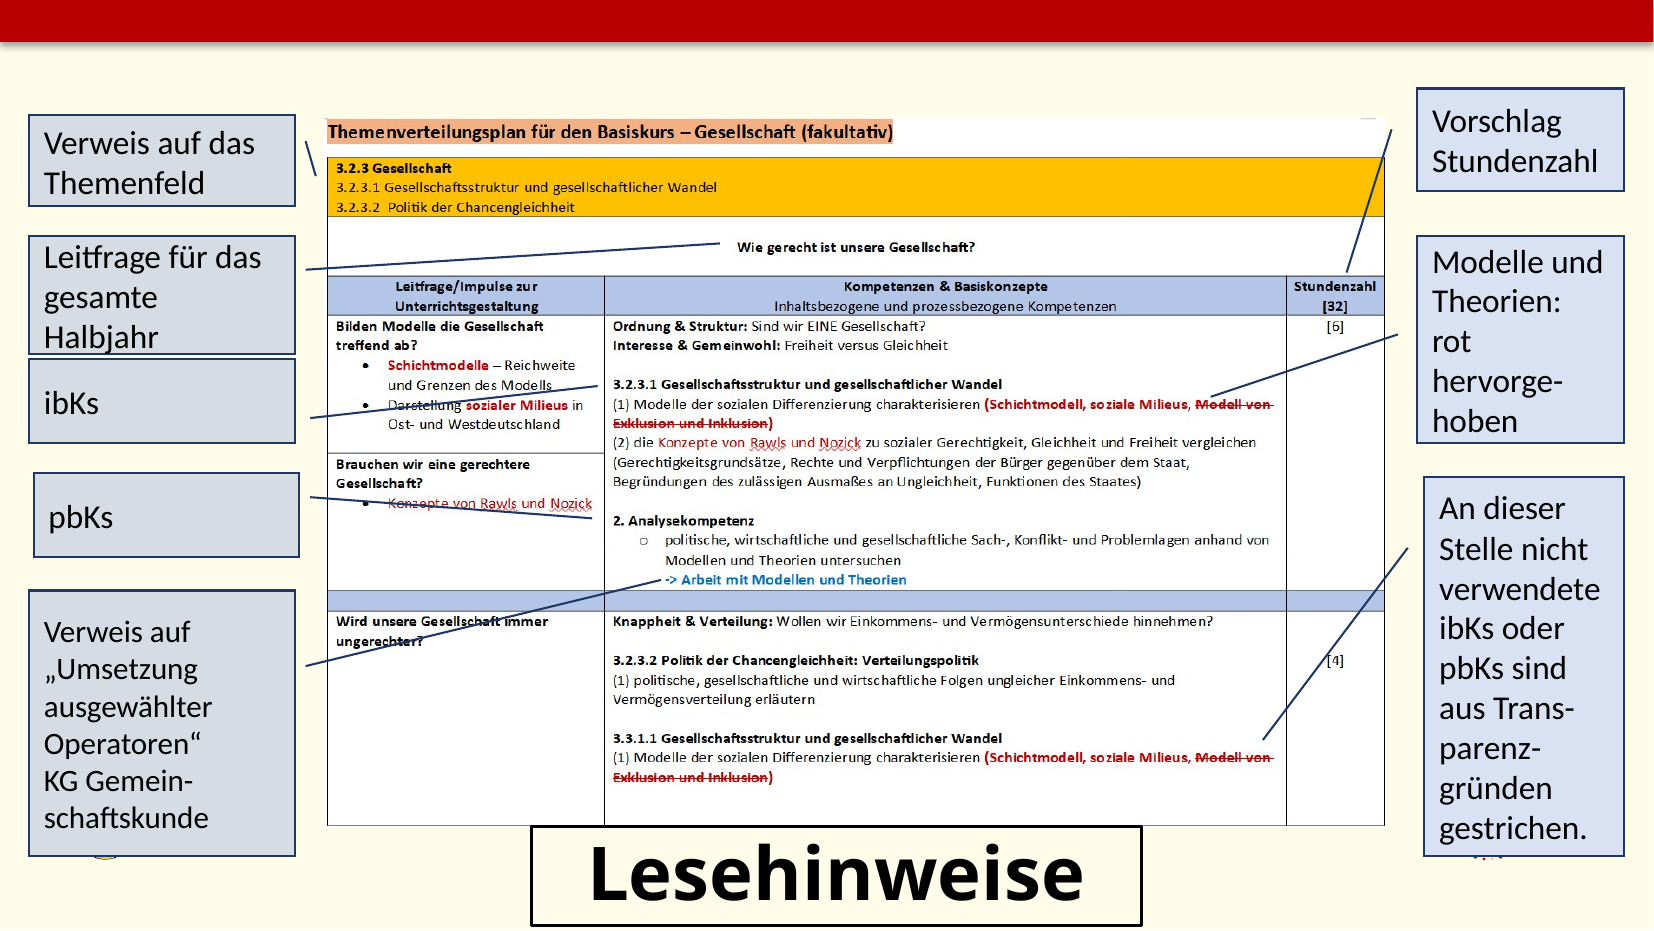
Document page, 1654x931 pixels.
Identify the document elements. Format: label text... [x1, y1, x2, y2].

text_box Verweis auf das Themenfeld [29, 115, 295, 207]
text_box [310, 19, 1654, 81]
text_box Vorschlag Stundenzahl [1417, 88, 1624, 191]
text_box pbKs [33, 473, 300, 558]
text_box ibKs [29, 358, 295, 443]
text_box Verweis auf „Umsetzung ausgewählter Operatoren“ KG Gemein-schaftskunde [29, 590, 295, 857]
text_box An dieser Stelle nicht verwendete ibKs oder pbKs sind aus Trans-parenz-gründen gestrichen. [1424, 476, 1624, 857]
picture [81, 857, 129, 861]
text_box Modelle und Theorien: rot hervorge-hoben [1417, 236, 1624, 443]
text_box Leitfrage für das gesamte Halbjahr [29, 236, 295, 355]
text_box Lesehinweise [531, 835, 1142, 926]
picture [324, 117, 1386, 827]
picture [1455, 857, 1575, 861]
